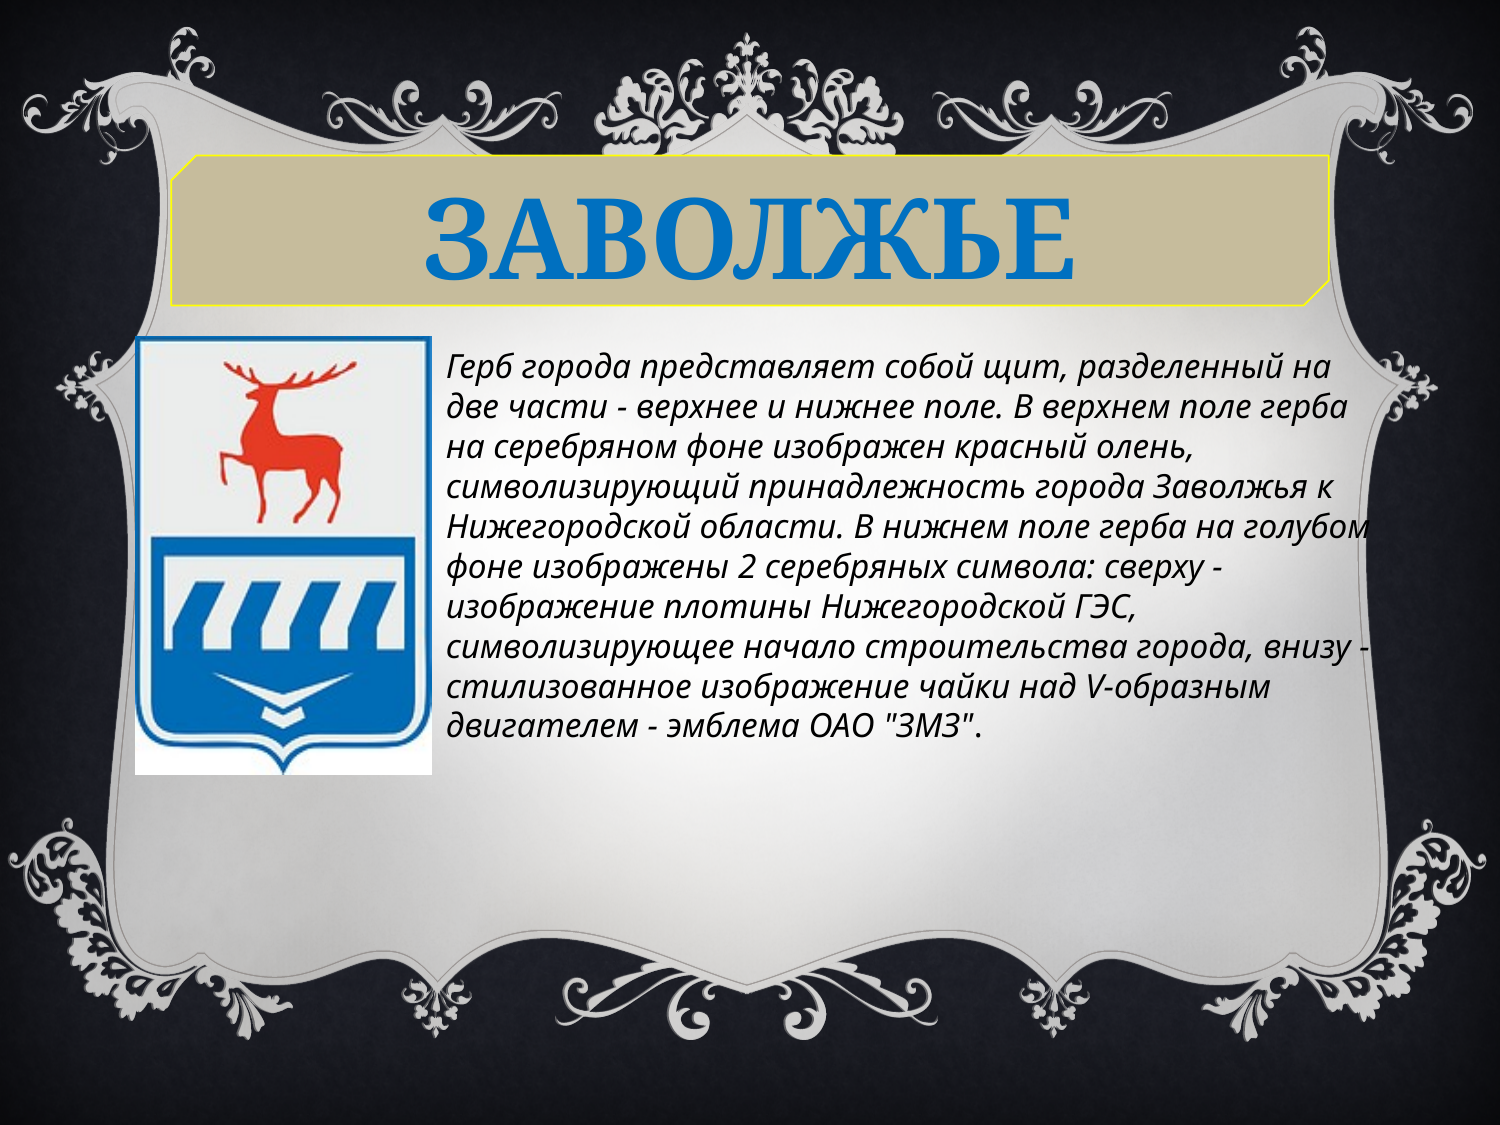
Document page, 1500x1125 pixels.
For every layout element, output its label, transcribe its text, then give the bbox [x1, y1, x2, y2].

text_box Герб города представляет собой щит, разделенный на две части - верхнее и нижнее поле. В верхнем поле герба на серебряном фоне изображен красный олень, символизирующий принадлежность города Заволжья к Нижегородской области. В нижнем поле герба на голубом фоне изображены 2 серебряных символа: сверху - изображение плотины Нижегородской ГЭС, символизирующее начало строительства города, внизу - стилизованное изображение чайки над V-образным двигателем - эмблема ОАО "ЗМЗ". [432, 338, 1409, 752]
text_box заволжье [407, 159, 1093, 310]
text_box [170, 154, 1330, 307]
picture [0, 0, 1500, 1125]
